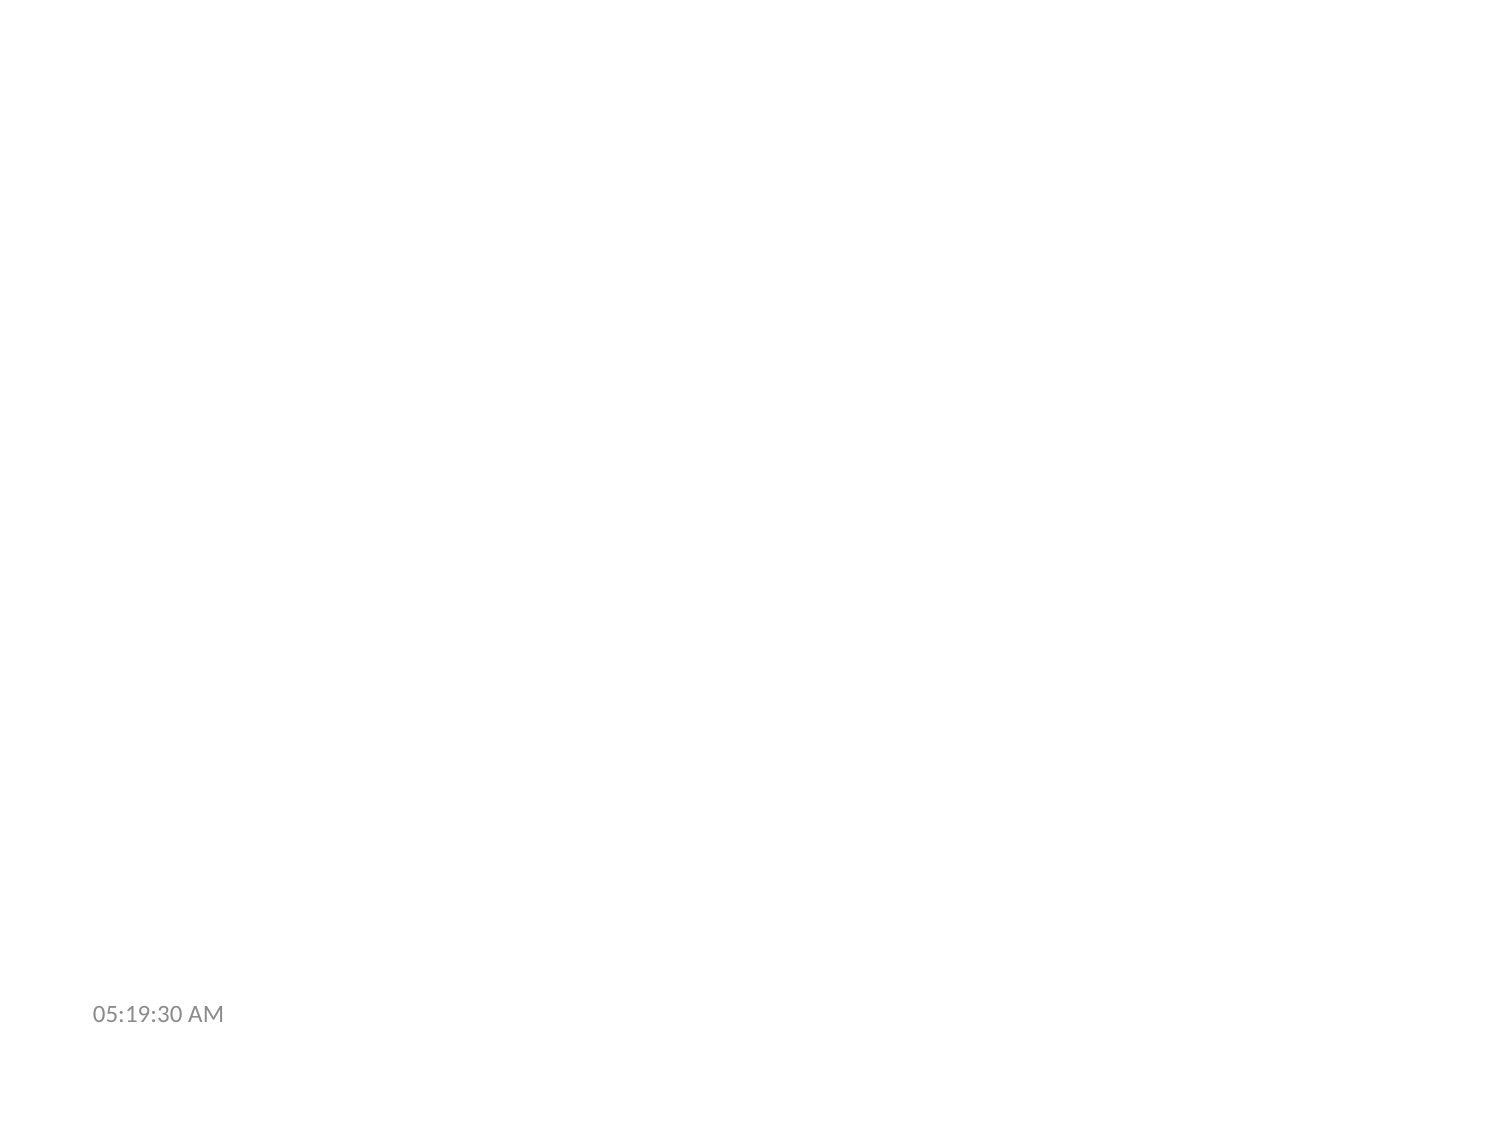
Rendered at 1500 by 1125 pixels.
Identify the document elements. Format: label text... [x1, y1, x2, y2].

text_box 3:35:09 PM [77, 982, 428, 1043]
